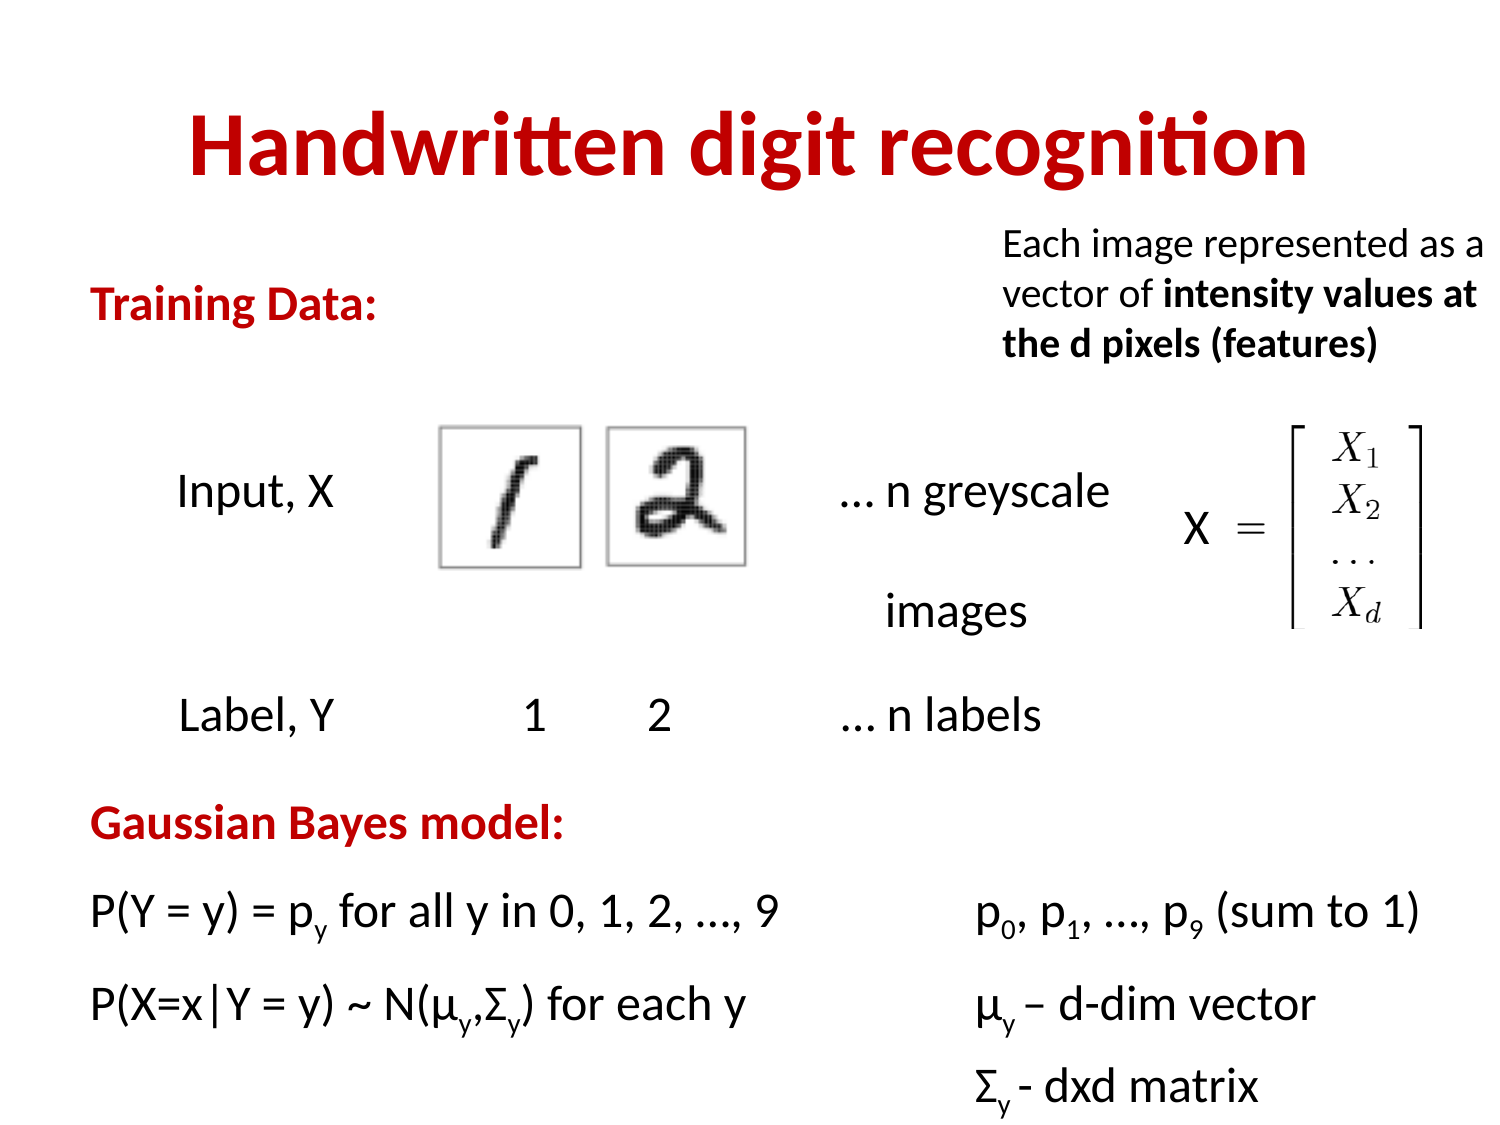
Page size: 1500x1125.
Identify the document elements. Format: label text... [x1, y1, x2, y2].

text_box … n greyscale images [824, 449, 1138, 645]
picture [1237, 424, 1423, 630]
text_box X [1168, 486, 1225, 562]
text_box 1 [506, 674, 562, 749]
text_box P(Y = y) = py for all y in 0, 1, 2, …, 9 p0, p1, …, p9 (sum to 1) P(X=x|Y = y) ~ N(μy,Σy) for each y μy – d-dim vector Σy - dxd matrix [73, 868, 1452, 1121]
picture [599, 424, 751, 572]
text_box Each image represented as a vector of intensity values at the d pixels (features) [987, 208, 1500, 374]
text_box … n labels [826, 674, 1057, 749]
text_box Input, X [161, 449, 349, 525]
text_box Training Data: Gaussian Bayes model: [74, 262, 1425, 868]
title Handwritten digit recognition [75, 45, 1425, 233]
text_box Label, Y [163, 674, 350, 749]
text_box 2 [632, 674, 688, 749]
picture [437, 421, 592, 572]
